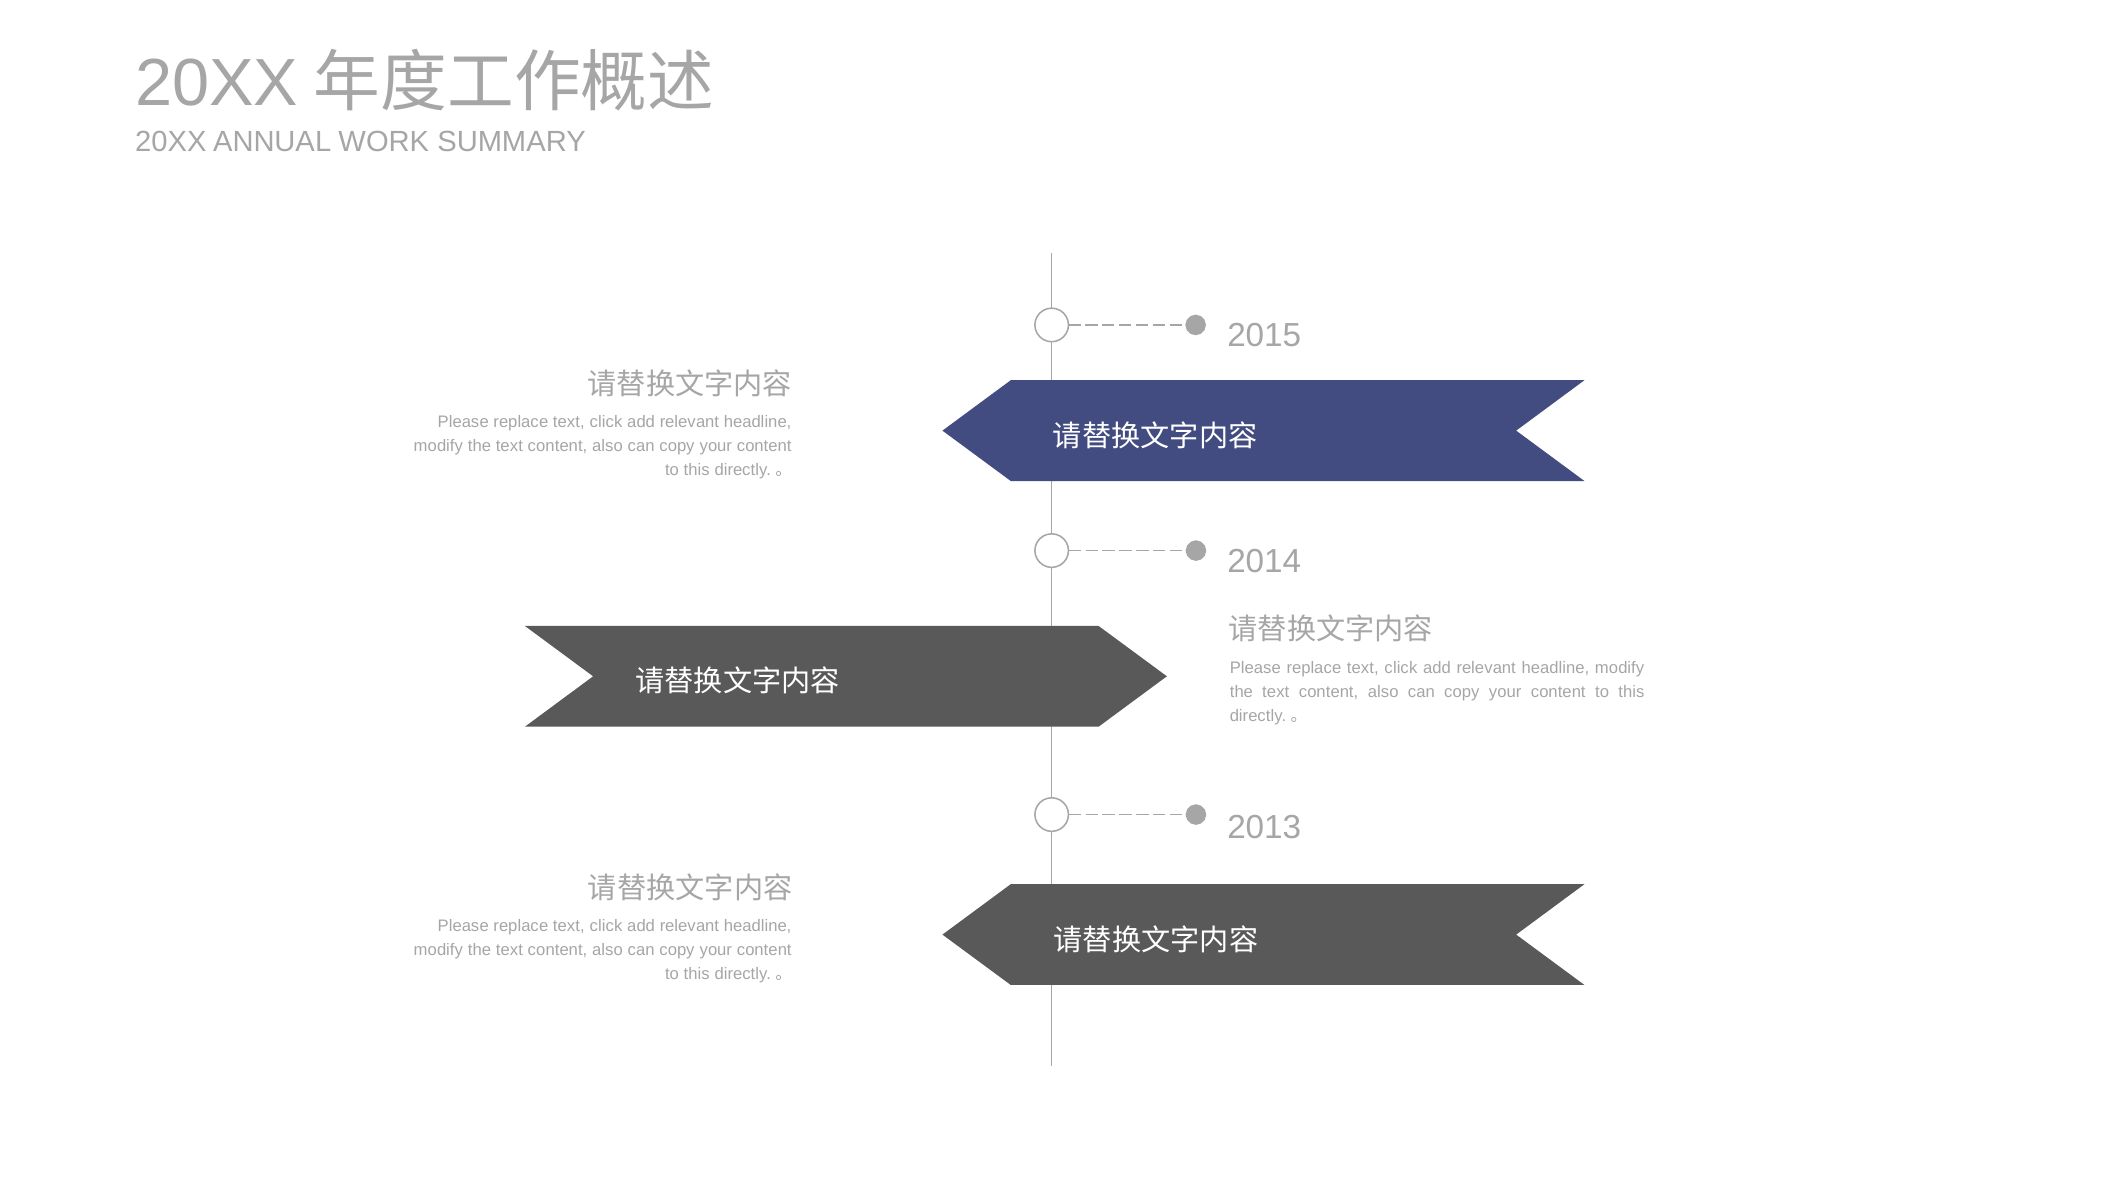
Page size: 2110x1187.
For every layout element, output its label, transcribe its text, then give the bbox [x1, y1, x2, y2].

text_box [1034, 308, 1196, 342]
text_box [387, 854, 809, 992]
text_box 2014 [1212, 523, 1317, 587]
text_box 2015 [1212, 298, 1317, 361]
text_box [387, 350, 808, 488]
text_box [524, 625, 1167, 727]
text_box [1212, 596, 1660, 733]
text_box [942, 884, 1585, 985]
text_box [1034, 797, 1196, 832]
text_box 2013 [1212, 789, 1317, 853]
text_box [1034, 533, 1196, 568]
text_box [942, 380, 1585, 481]
text_box 20XX年度工作概述 [135, 38, 783, 119]
text_box 20XX ANNUAL WORK SUMMARY [135, 122, 596, 158]
